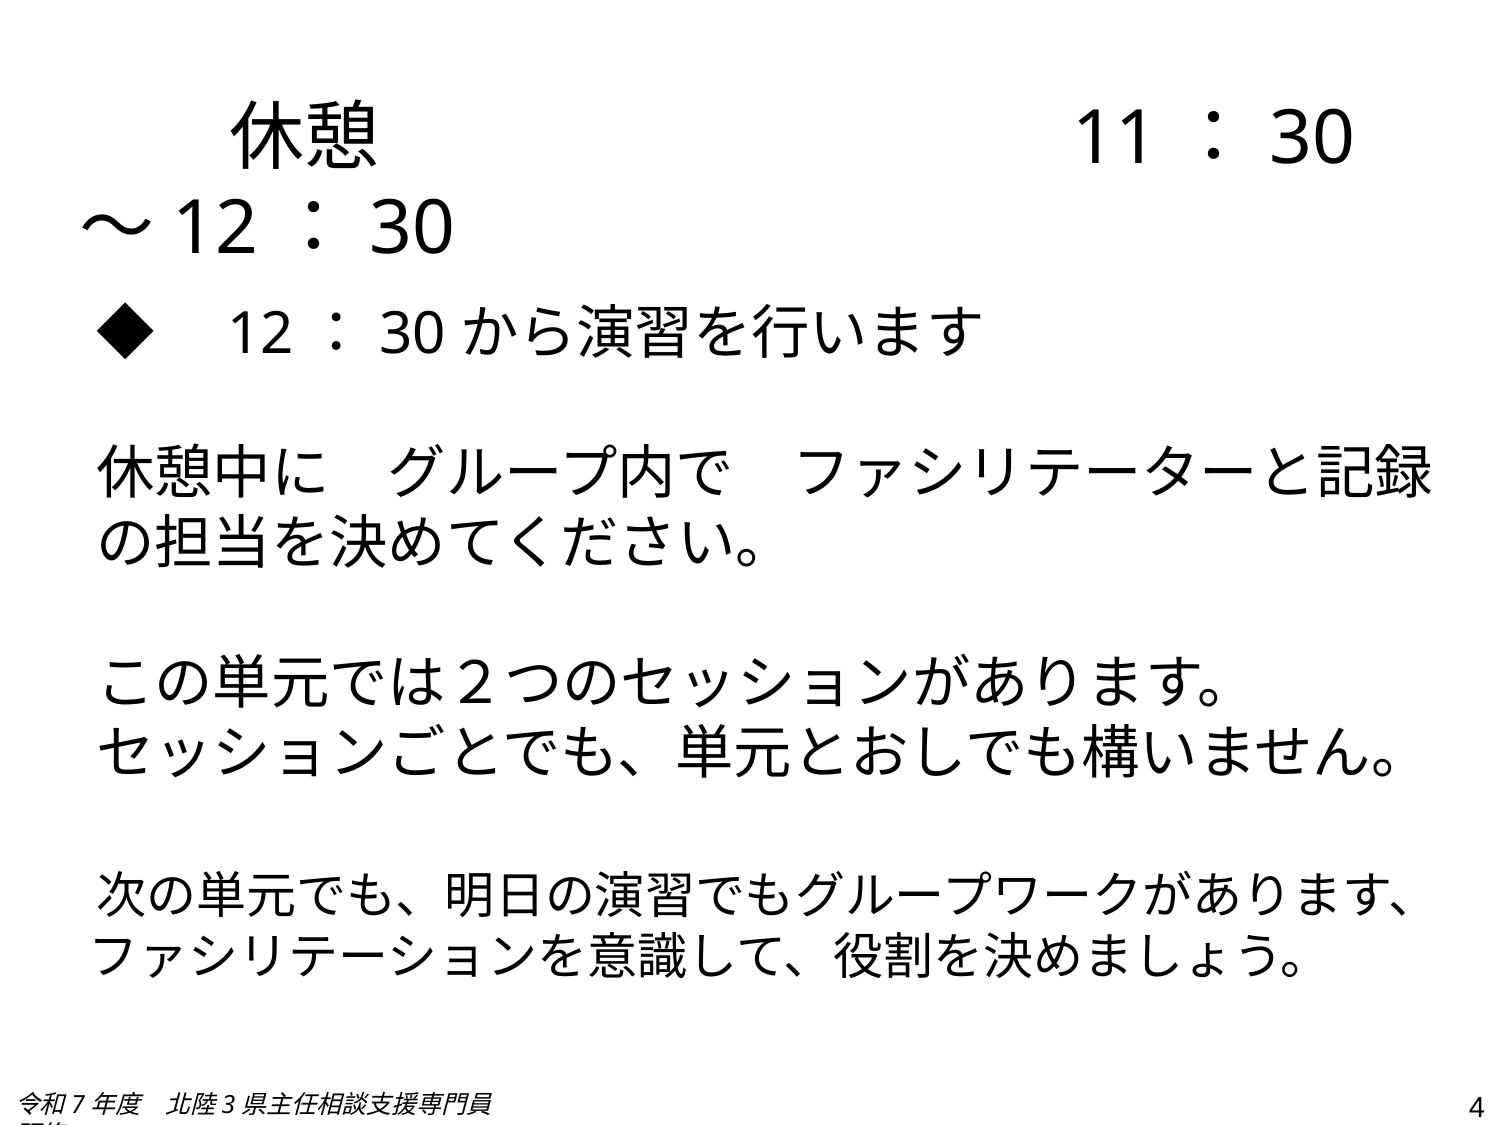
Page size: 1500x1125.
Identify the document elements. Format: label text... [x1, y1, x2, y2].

text_box [74, 81, 1425, 235]
text_box ◆ 12：30から演習を行います 休憩中に グループ内で ファシリテーターと記録 の担当を決めてください。 この単元では２つのセッションがあります。 セッションごとでも、単元とおしでも構いません。 次の単元でも、明日の演習でもグループワークがあります、 ファシリテーションを意識して、役割を決めましょう。 [23, 222, 1477, 1063]
footer 令和7年度 北陸3県主任相談支援専門員研修 [0, 1080, 526, 1125]
text_box 休憩 11：30～12：30 [64, 81, 1415, 211]
slide_number 4 [1149, 1080, 1500, 1125]
